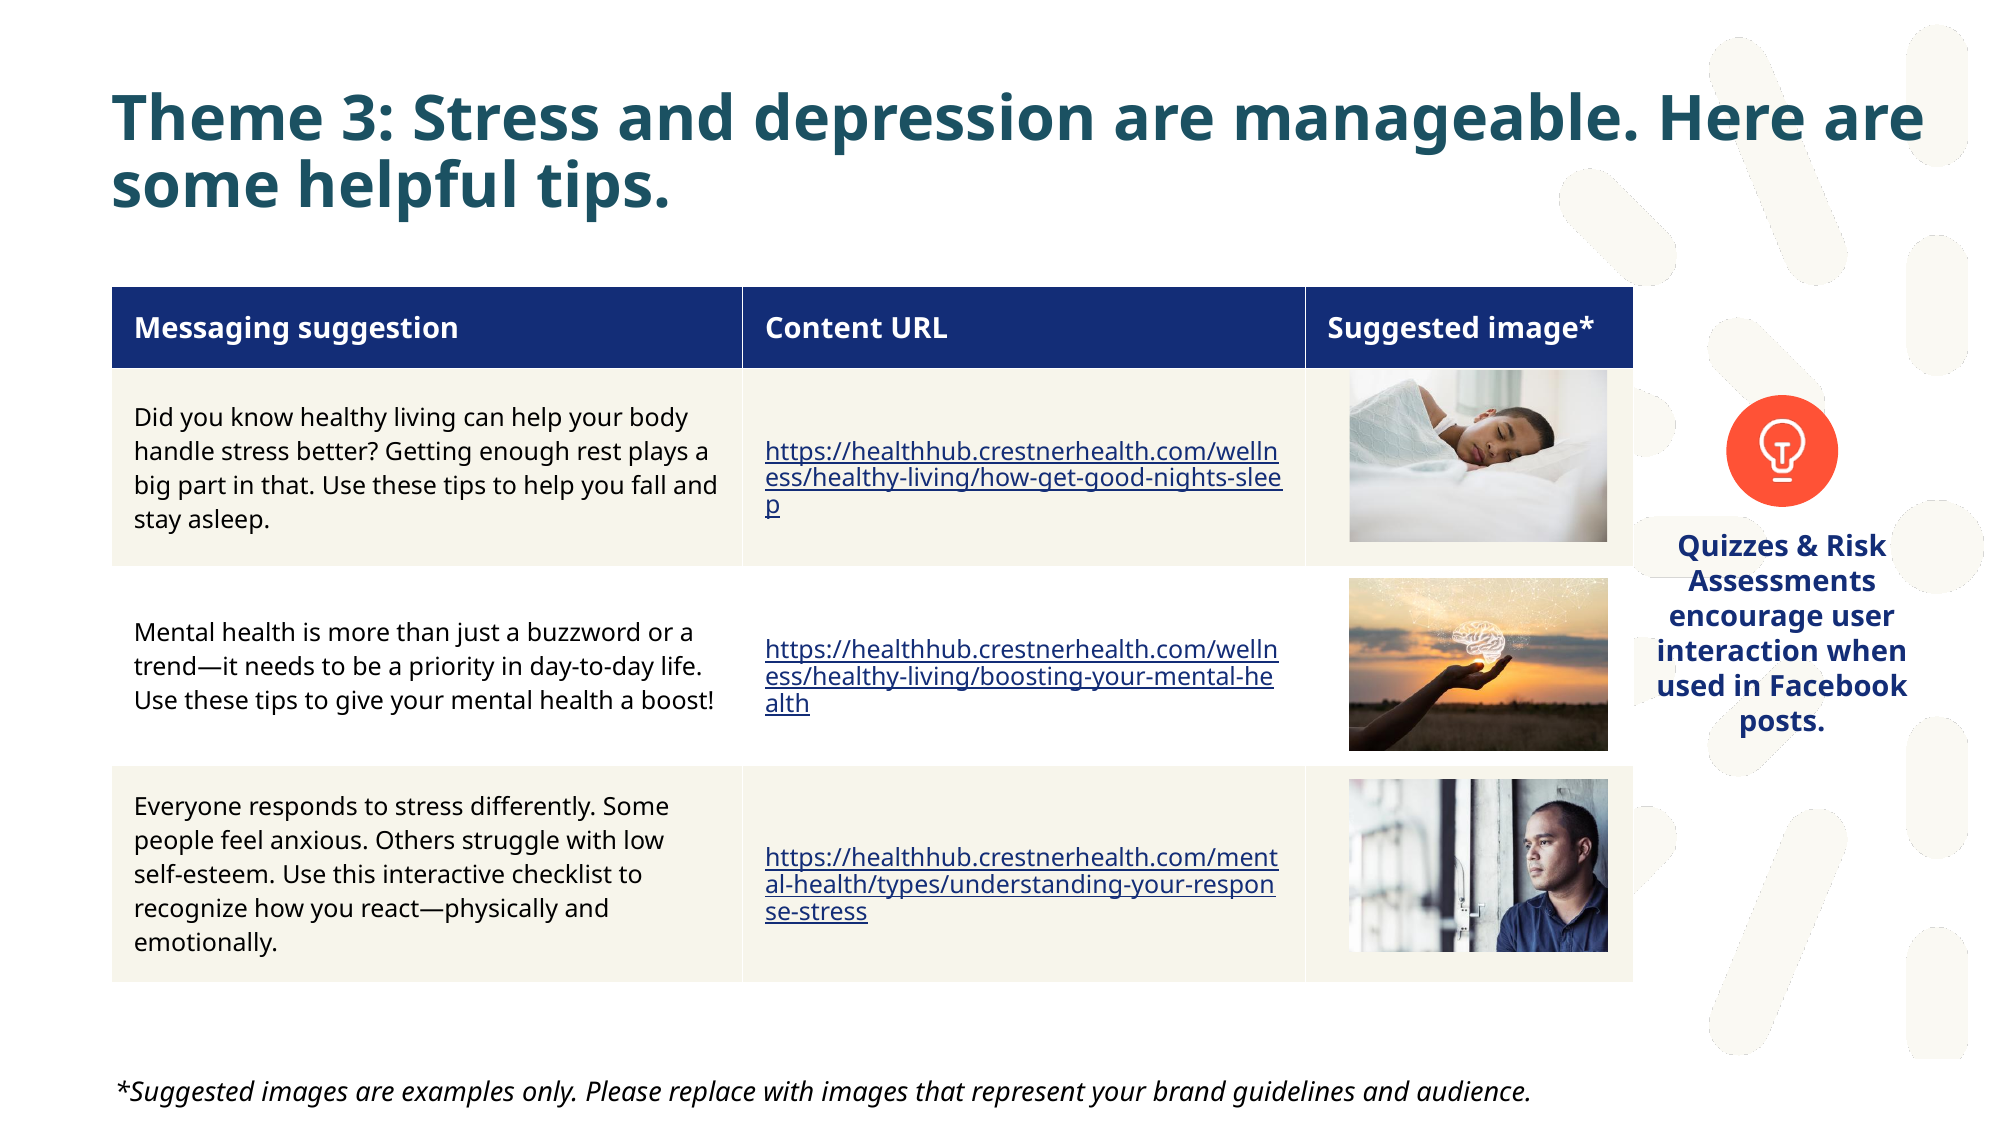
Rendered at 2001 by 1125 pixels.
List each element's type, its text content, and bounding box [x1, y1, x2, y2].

table_cell https://healthhub.crestnerhealth.com/wellness/healthy-living/how-get-good-nights-sleep [743, 369, 1305, 566]
table_cell Everyone responds to stress differently. Some people feel anxious. Others struggle with low self-esteem. Use this interactive checklist to recognize how you react—physically and emotionally. [112, 766, 742, 982]
picture [1349, 369, 1608, 542]
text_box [1726, 394, 1839, 508]
table_cell Mental health is more than just a buzzword or a trend—it needs to be a priority in day-to-day life. Use these tips to give your mental health a boost! [112, 567, 742, 765]
text_box Quizzes & Risk Assessments encourage user interaction when used in Facebook posts. [1634, 512, 1946, 753]
table_header Content URL [743, 287, 1305, 368]
table_cell [1306, 567, 1633, 765]
table_header Messaging suggestion [112, 287, 742, 368]
table_header Suggested image* [1306, 287, 1633, 368]
table_cell [1306, 766, 1633, 982]
picture [1349, 578, 1608, 751]
text_box *Suggested images are examples only. Please replace with images that represent your brand guidelines and audience. [100, 1059, 2000, 1122]
table_cell https://healthhub.crestnerhealth.com/mental-health/types/understanding-your-response-stress [743, 766, 1305, 982]
table_cell [1306, 369, 1633, 566]
title Theme 3: Stress and depression are manageable. Here are some helpful tips. [111, 107, 1955, 230]
picture [1349, 779, 1608, 952]
table_cell Did you know healthy living can help your body handle stress better? Getting enough rest plays a big part in that. Use these tips to help you fall and stay asleep. [112, 369, 742, 566]
table_cell https://healthhub.crestnerhealth.com/wellness/healthy-living/boosting-your-mental-health [743, 567, 1305, 765]
